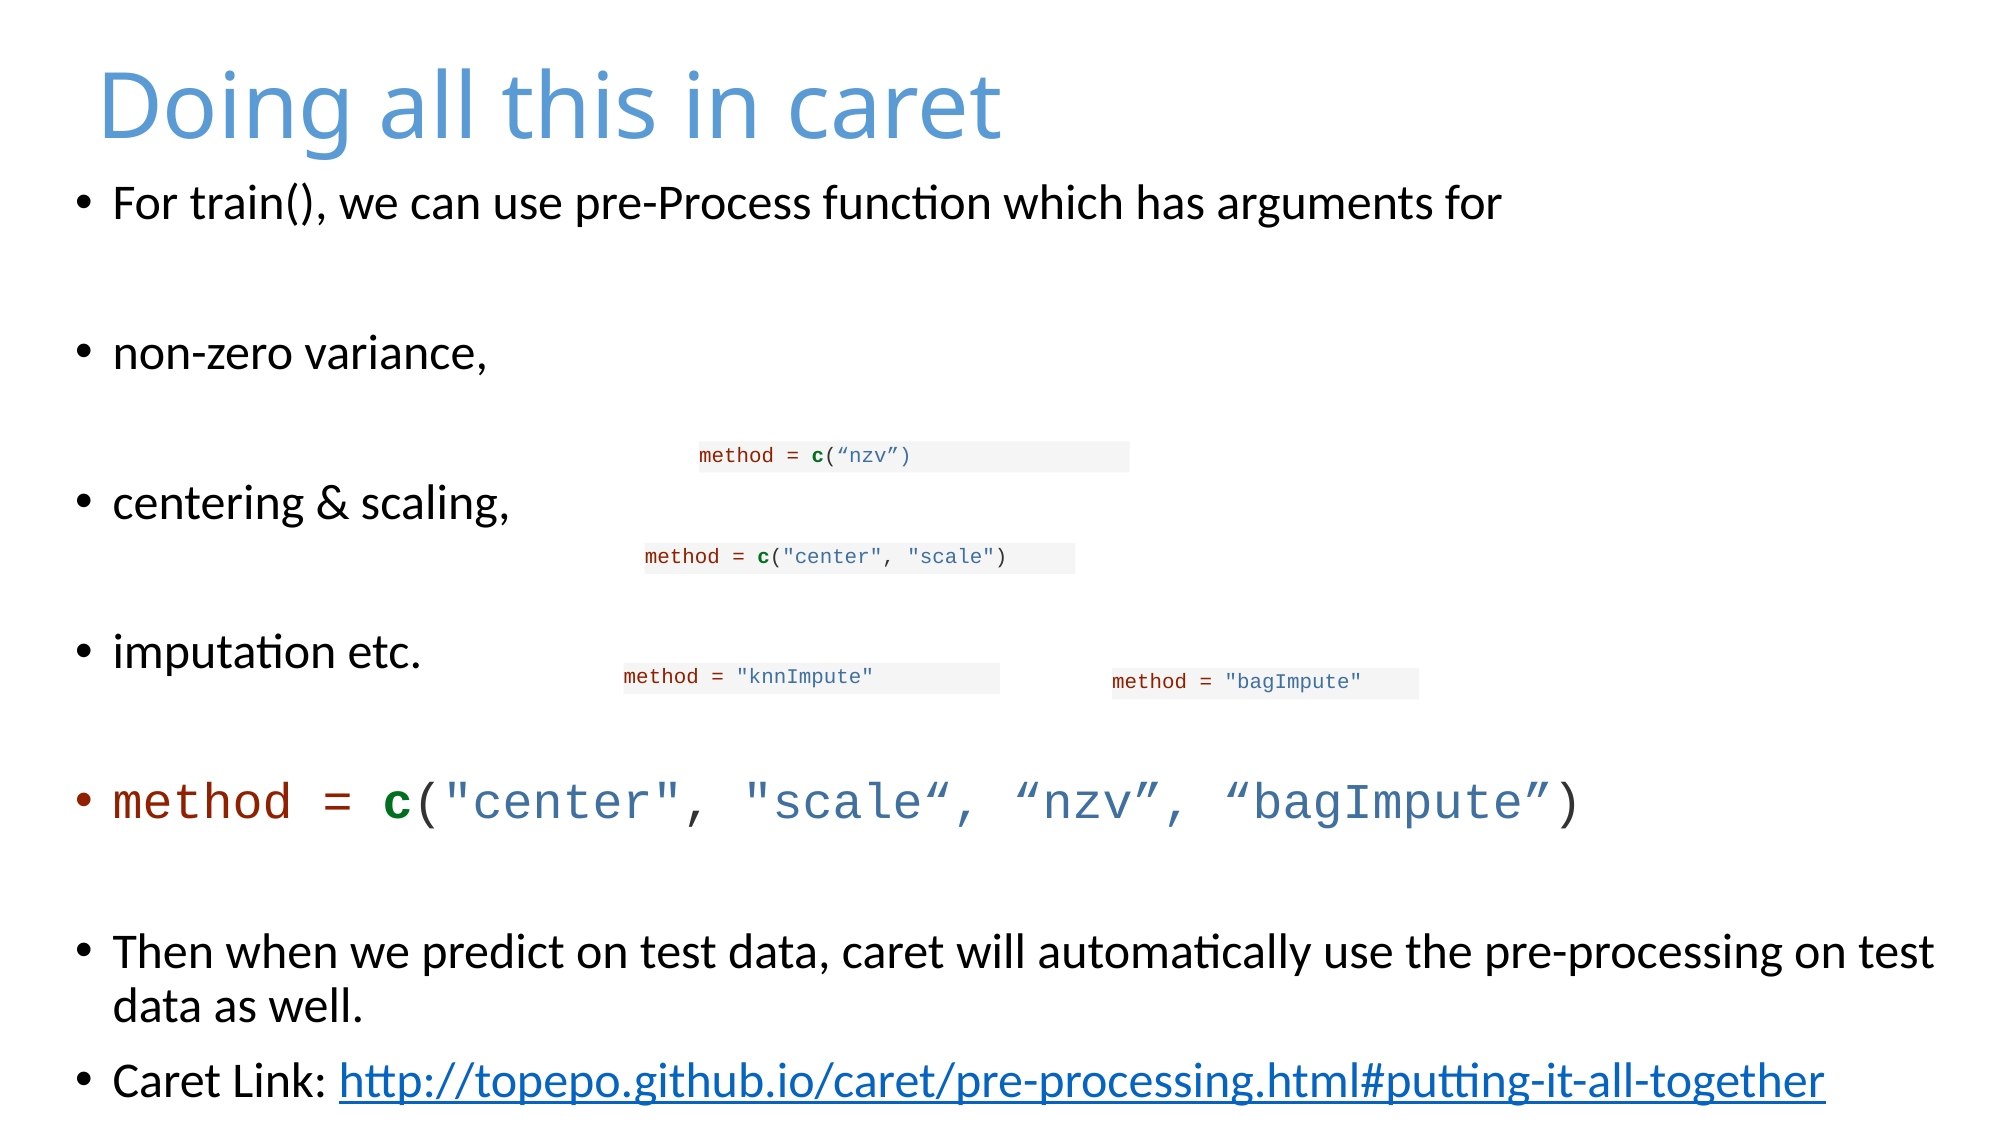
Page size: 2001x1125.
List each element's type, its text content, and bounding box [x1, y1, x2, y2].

text_box method = "bagImpute" [1112, 668, 1419, 700]
list For train(), we can use pre-Process function which has arguments for non-zero variance, centering & scaling, imputation etc. method = c("center", "scale“, “nzv”, “bagImpute”) Then when we predict on test data, caret will automatically use the pre-processing on test data as well. Caret Link: http://topepo.github.io/caret/pre-processing.html#putting-it-all-together [60, 169, 1986, 1125]
text_box method = "knnImpute" [623, 662, 1000, 695]
title Doing all this in caret [81, 0, 1806, 169]
text_box method = c(“nzv”) [699, 441, 1130, 473]
text_box method = c("center", "scale") [644, 542, 1076, 574]
